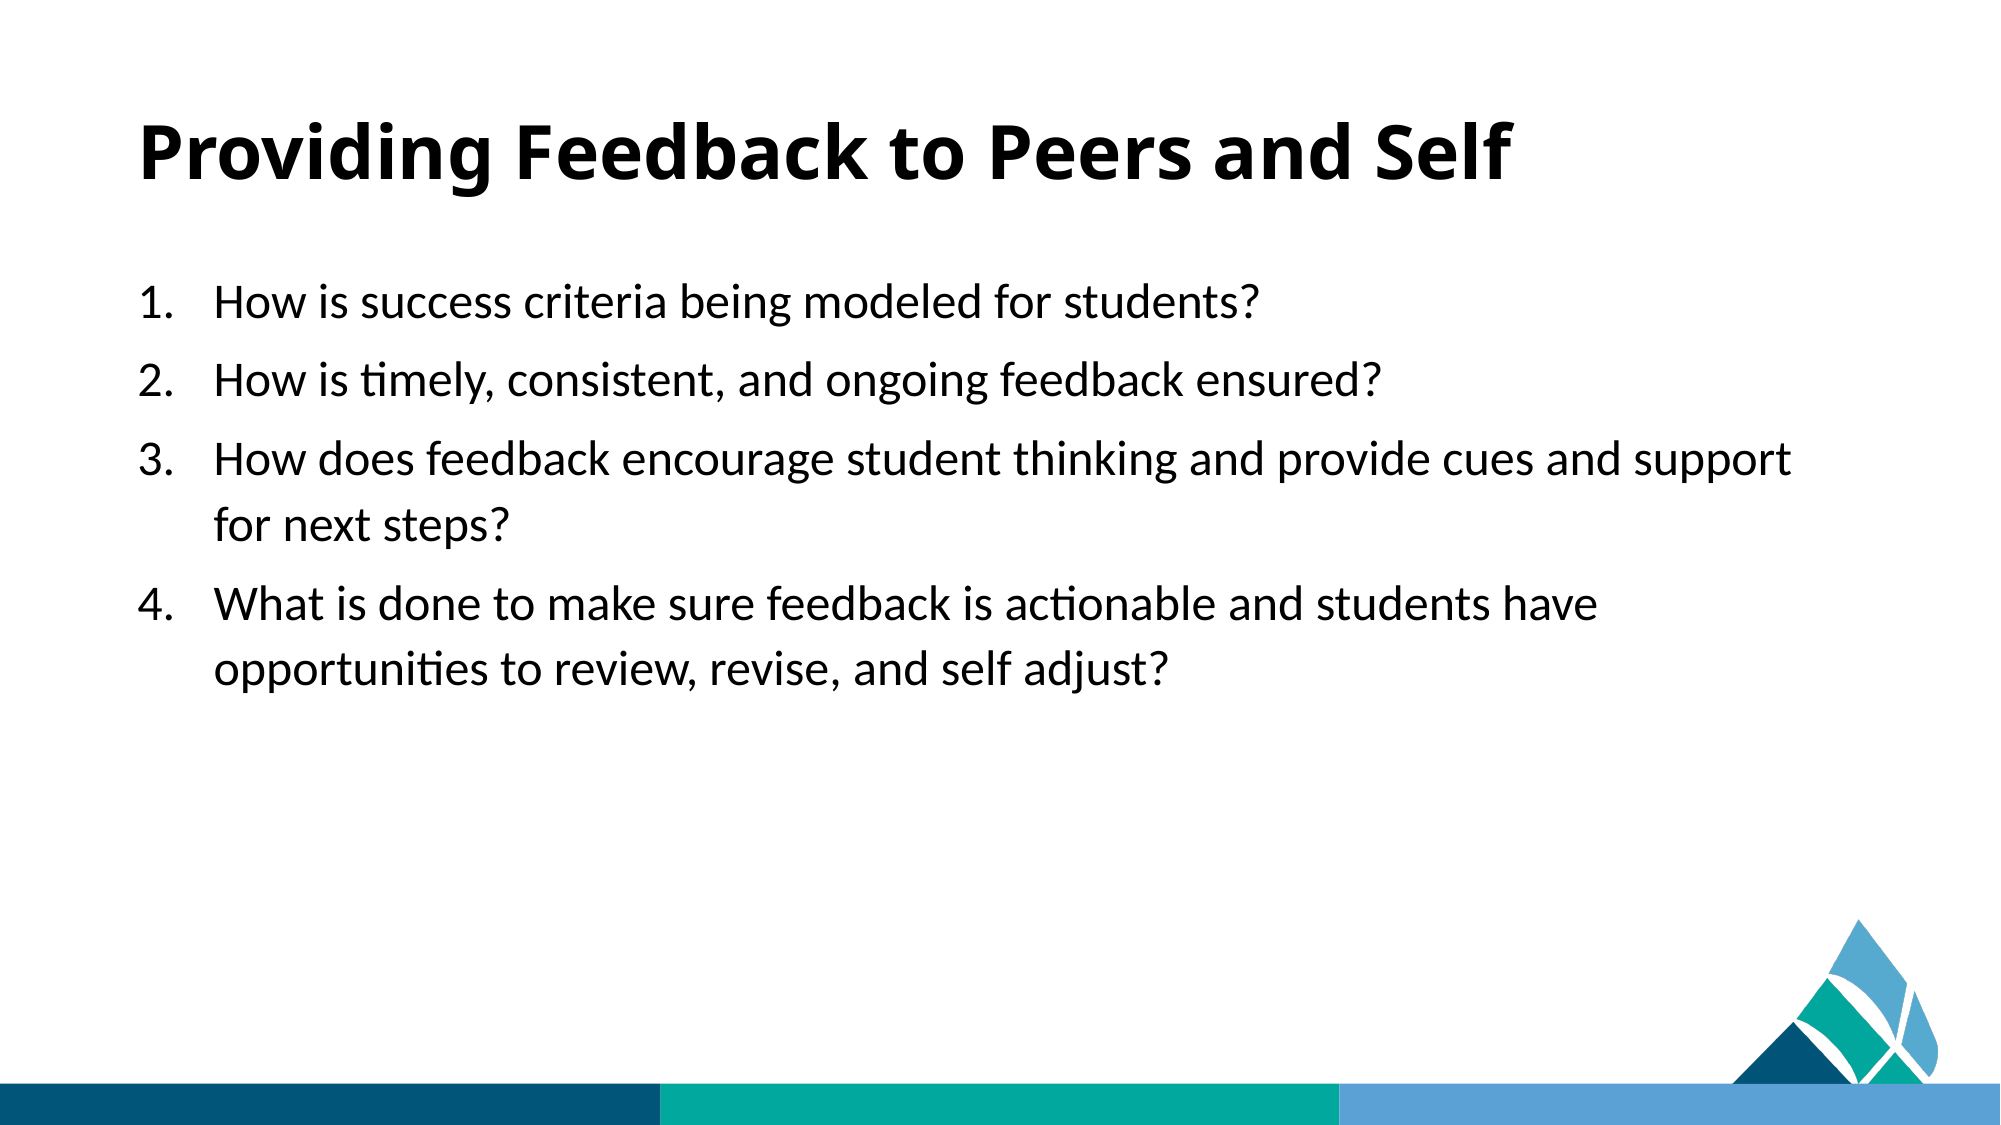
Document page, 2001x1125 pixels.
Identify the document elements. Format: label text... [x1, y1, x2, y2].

list How is success criteria being modeled for students? How is timely, consistent, and ongoing feedback ensured? How does feedback encourage student thinking and provide cues and support for next steps? What is done to make sure feedback is actionable and students have opportunities to review, revise, and self adjust? [137, 262, 1843, 931]
title Providing Feedback to Peers and Self [137, 59, 1863, 240]
picture [1732, 919, 1938, 1084]
